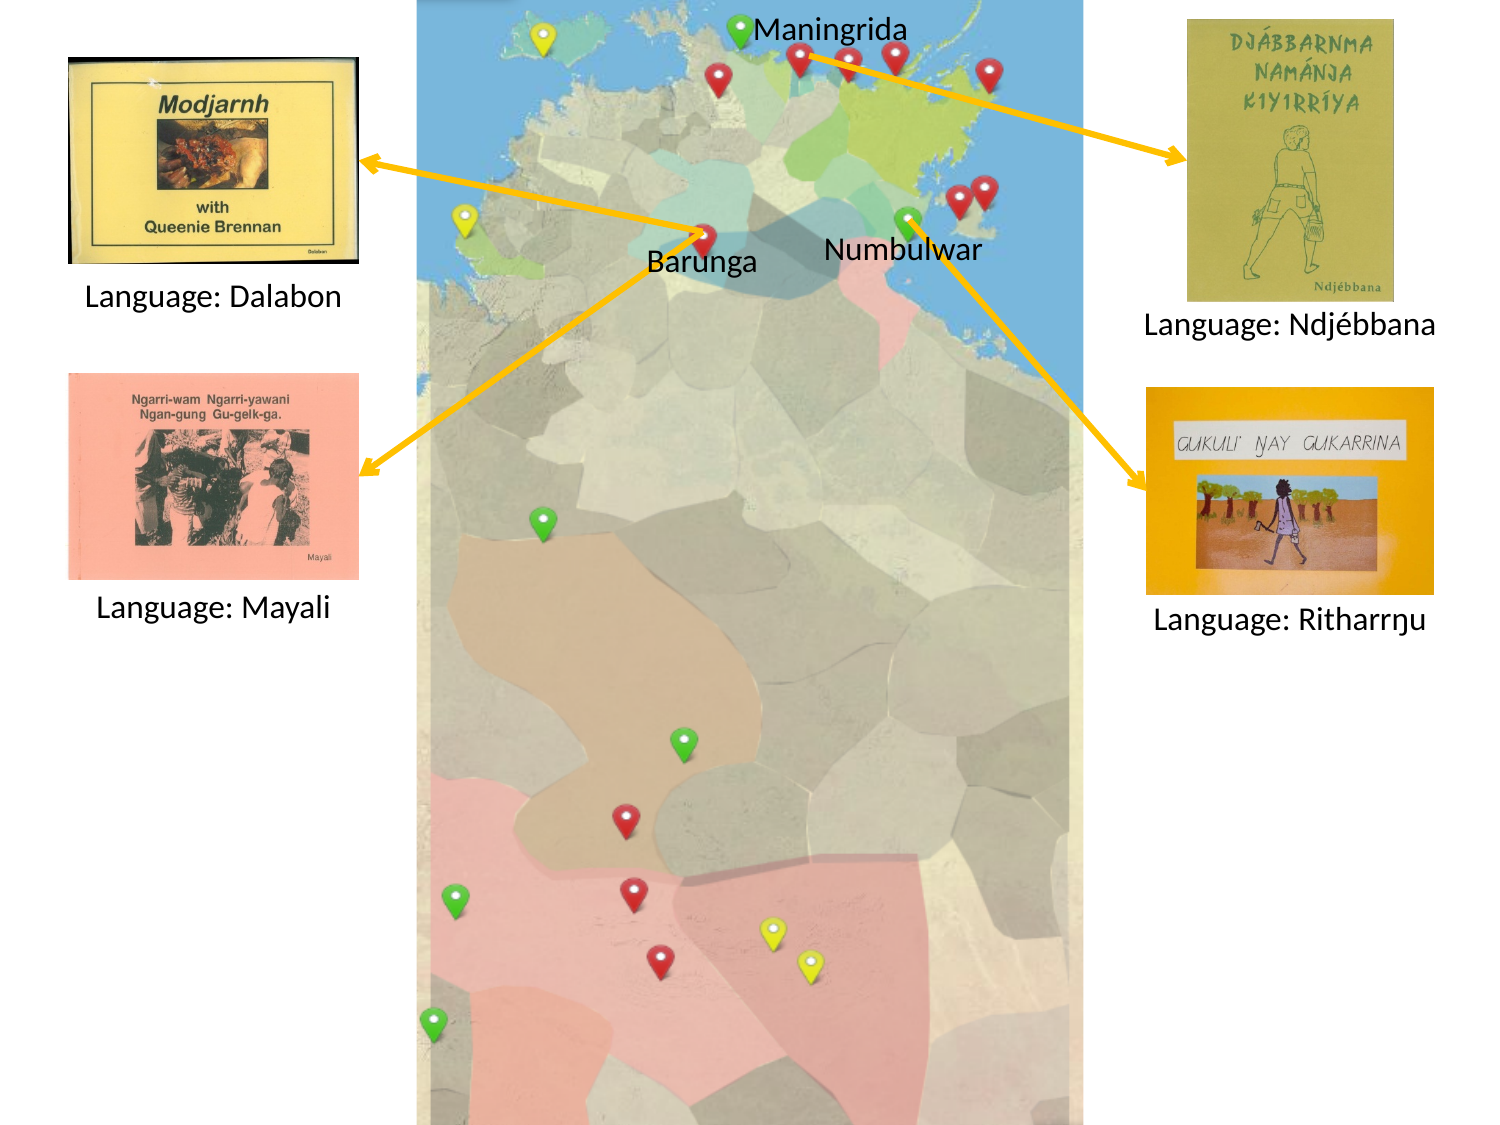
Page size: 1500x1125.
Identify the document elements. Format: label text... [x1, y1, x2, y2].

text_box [909, 219, 1147, 492]
text_box Language: Ndjébbana [1151, 294, 1456, 350]
text_box Language: Dalabon [68, 271, 353, 322]
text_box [358, 231, 703, 477]
text_box Language: Ritharrŋu [1136, 589, 1444, 645]
picture [68, 56, 359, 265]
text_box Language: Mayali [68, 588, 359, 633]
picture [1186, 18, 1394, 303]
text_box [358, 160, 703, 231]
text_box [808, 55, 1188, 161]
picture [1146, 387, 1435, 595]
picture [64, 372, 359, 581]
picture [416, 0, 1084, 1125]
